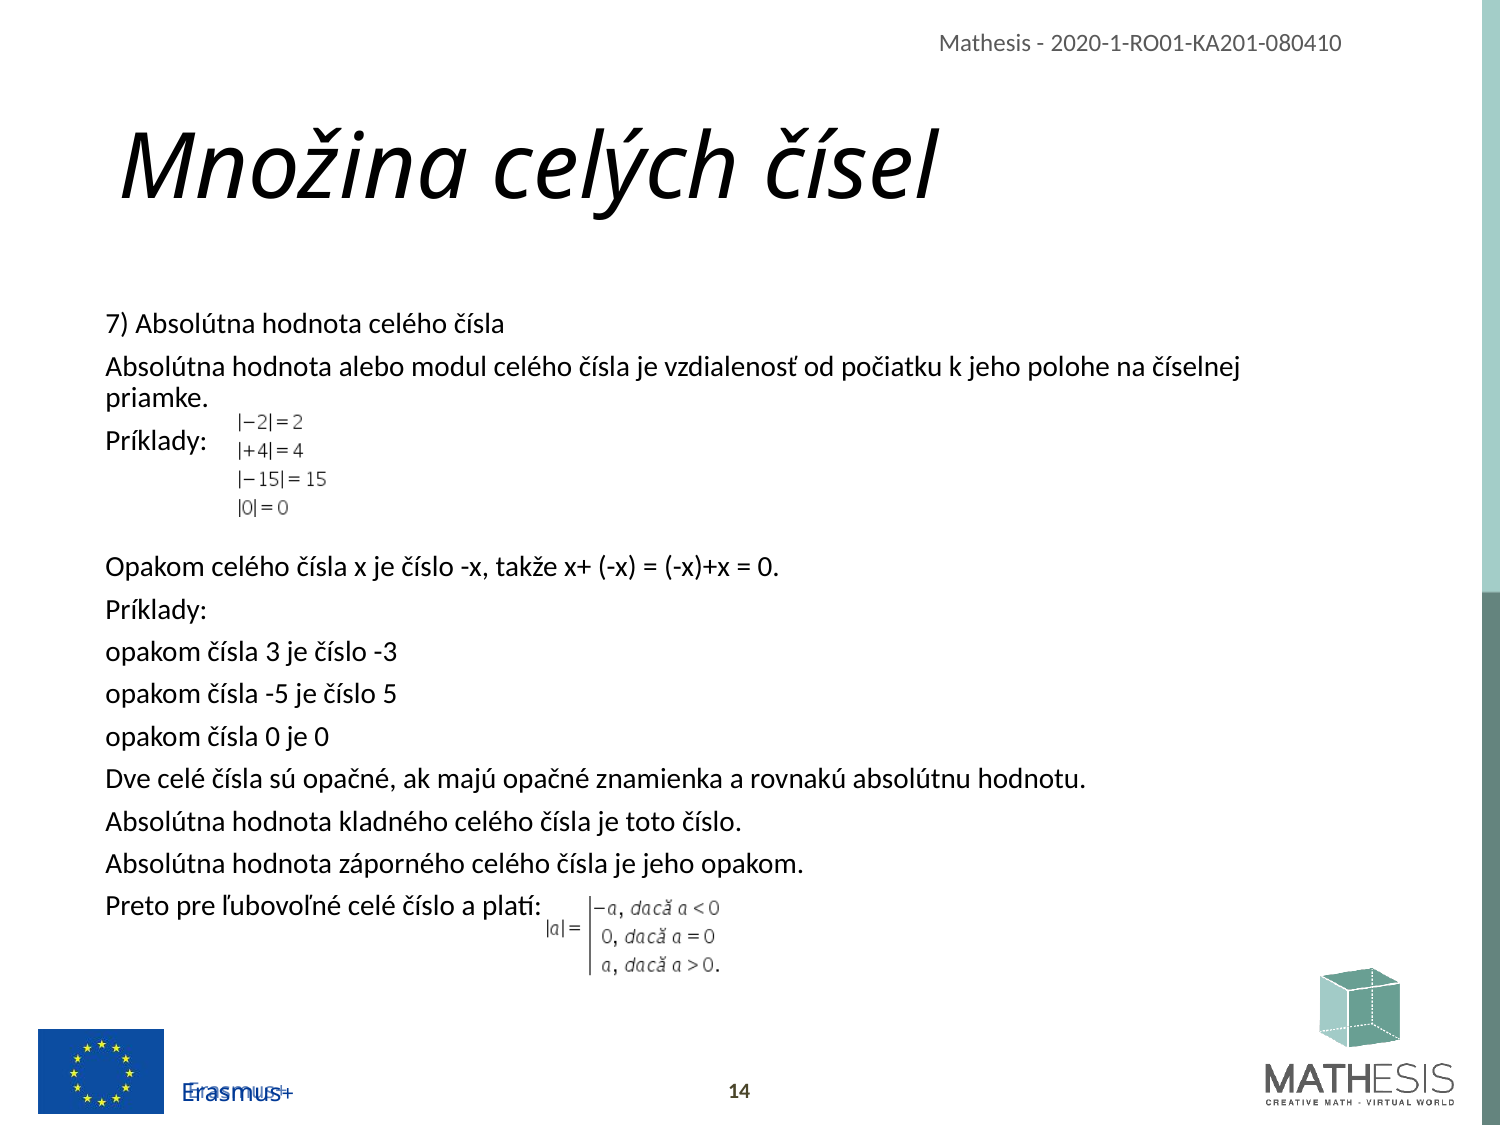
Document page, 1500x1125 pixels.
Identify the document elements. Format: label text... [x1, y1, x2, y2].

title Množina celých čísel [103, 59, 1397, 278]
picture [238, 410, 328, 517]
picture [546, 896, 720, 991]
list 7) Absolútna hodnota celého čísla Absolútna hodnota alebo modul celého čísla je vzdialenosť od počiatku k jeho polohe na číselnej priamke. Príklady: Opakom celého čísla x je číslo -x, takže x+ (-x) = (-x)+x = 0. Príklady: opakom čísla 3 je číslo -3 opakom čísla -5 je číslo 5 opakom čísla 0 je 0 Dve celé čísla sú opačné, ak majú opačné znamienka a rovnakú absolútnu hodnotu. Absolútna hodnota kladného celého čísla je toto číslo. Absolútna hodnota záporného celého čísla je jeho opakom. Preto pre ľubovoľné celé číslo a platí: [90, 301, 1265, 935]
picture [38, 1029, 164, 1114]
